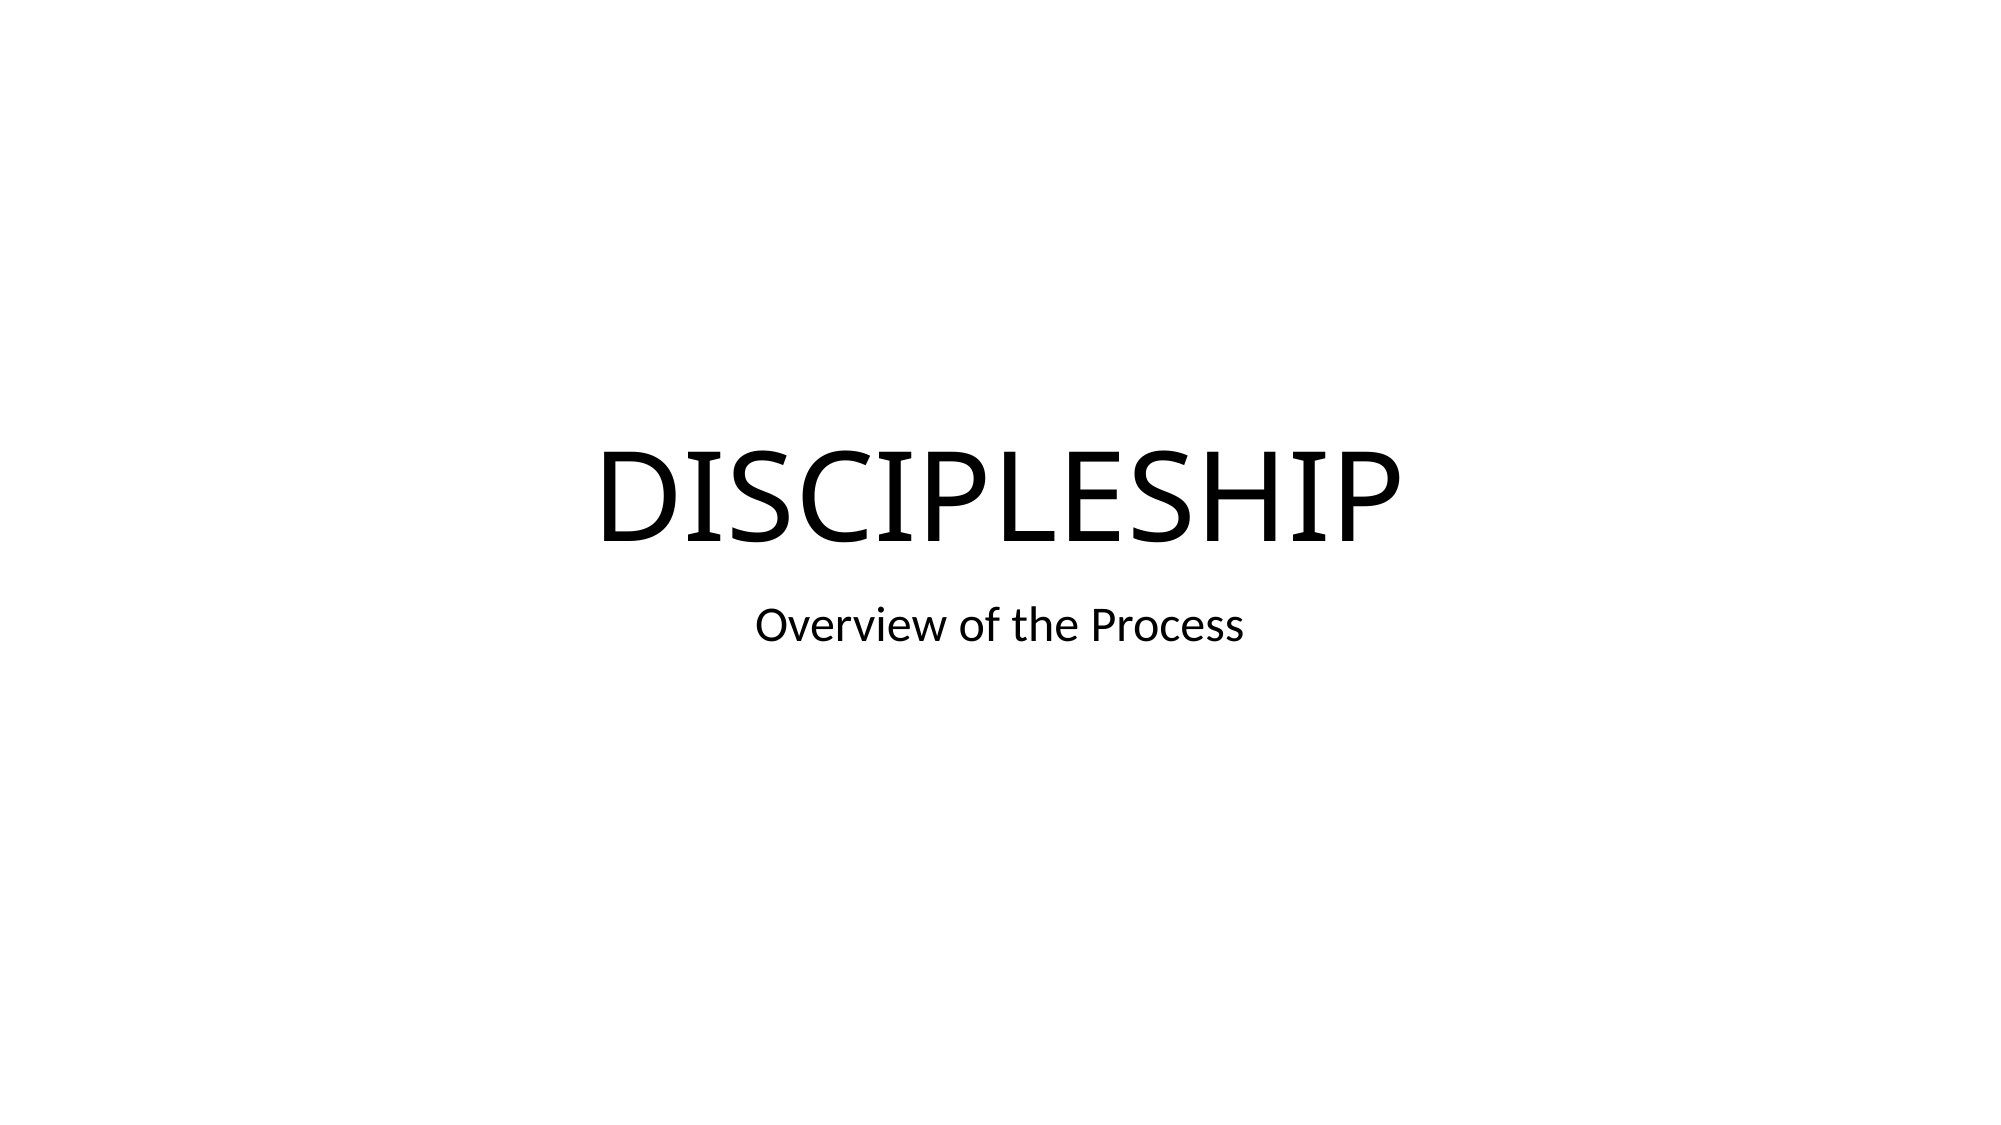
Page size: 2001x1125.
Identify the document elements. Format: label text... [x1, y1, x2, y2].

title DISCIPLESHIP [249, 184, 1750, 576]
subtitle Overview of the Process [249, 590, 1750, 863]
